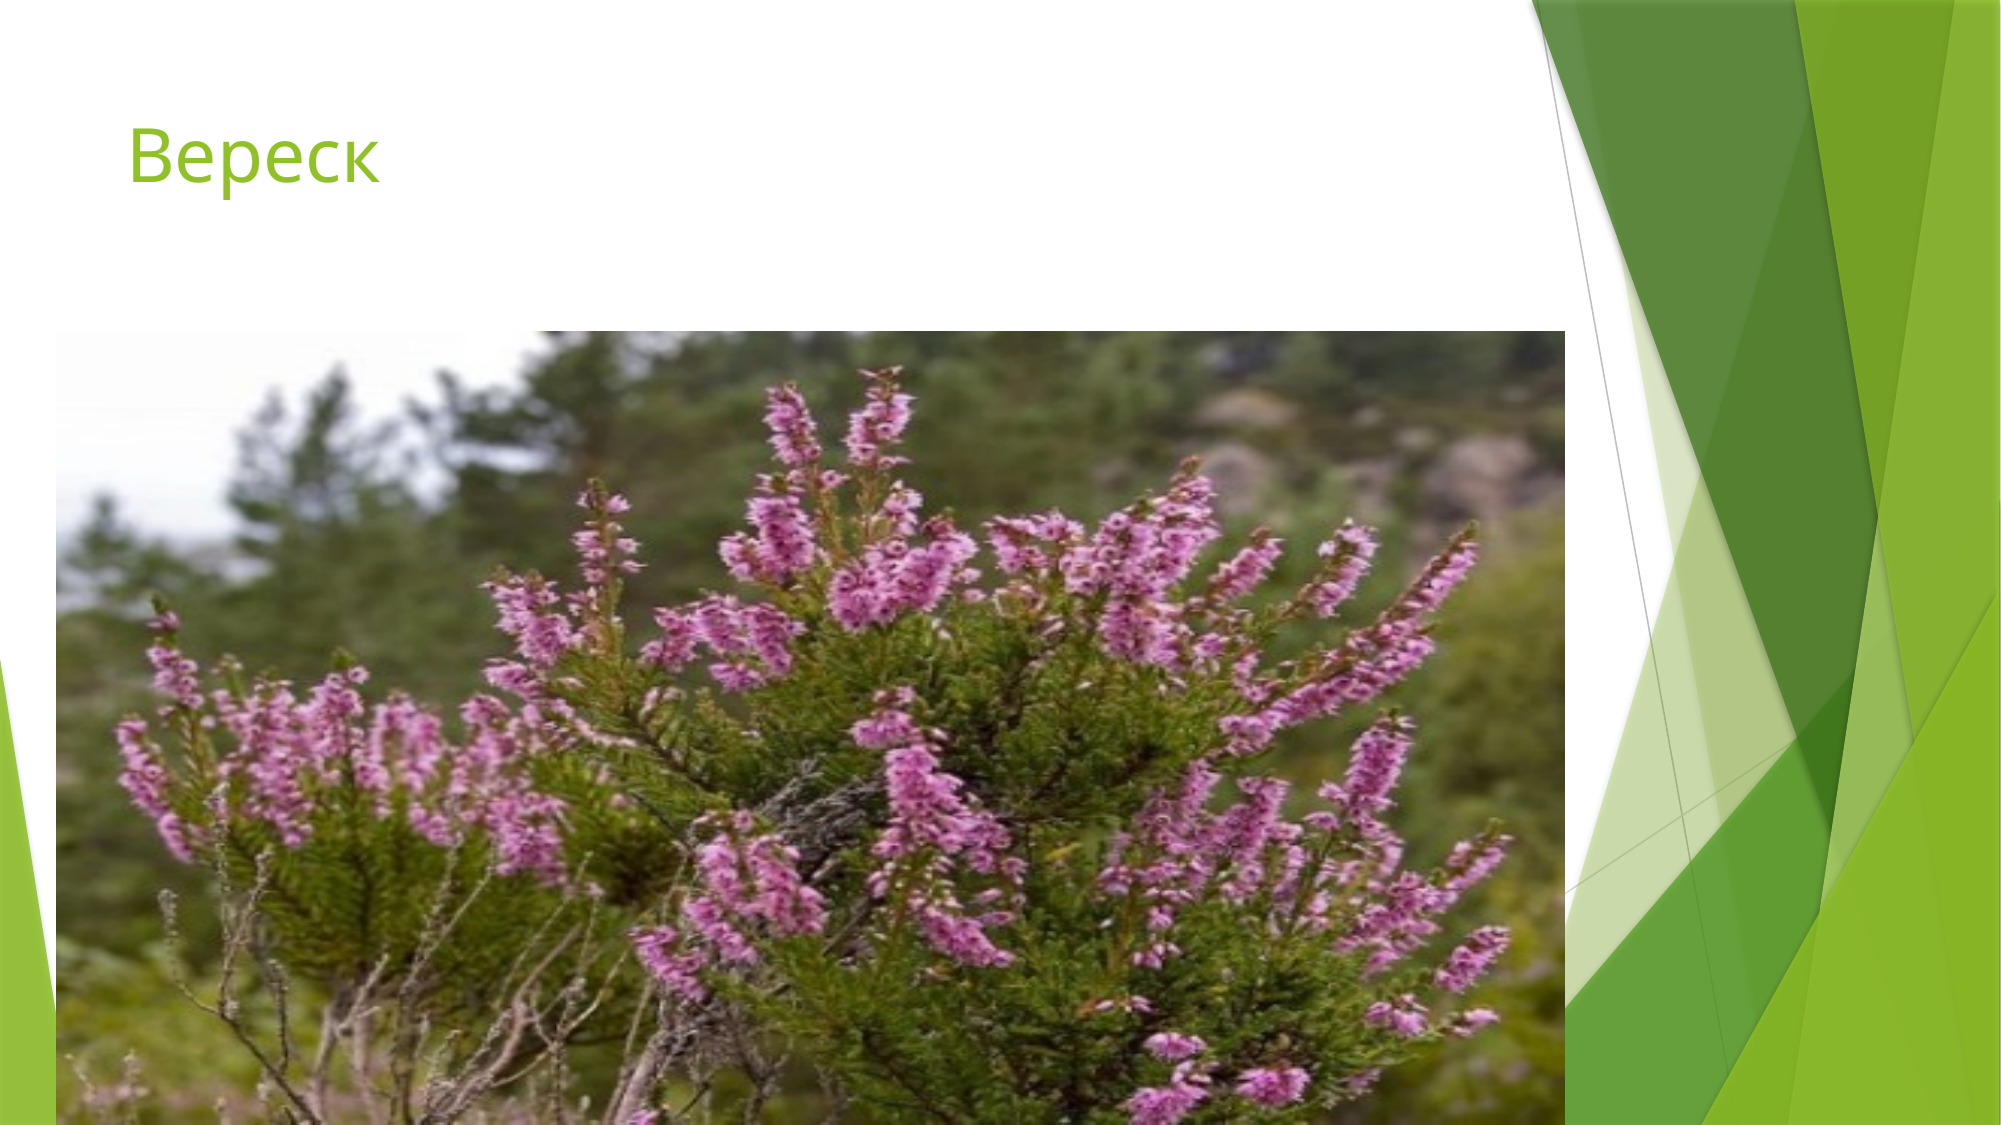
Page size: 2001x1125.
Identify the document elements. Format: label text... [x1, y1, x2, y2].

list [55, 330, 1565, 1125]
title Вереск [111, 99, 1522, 317]
